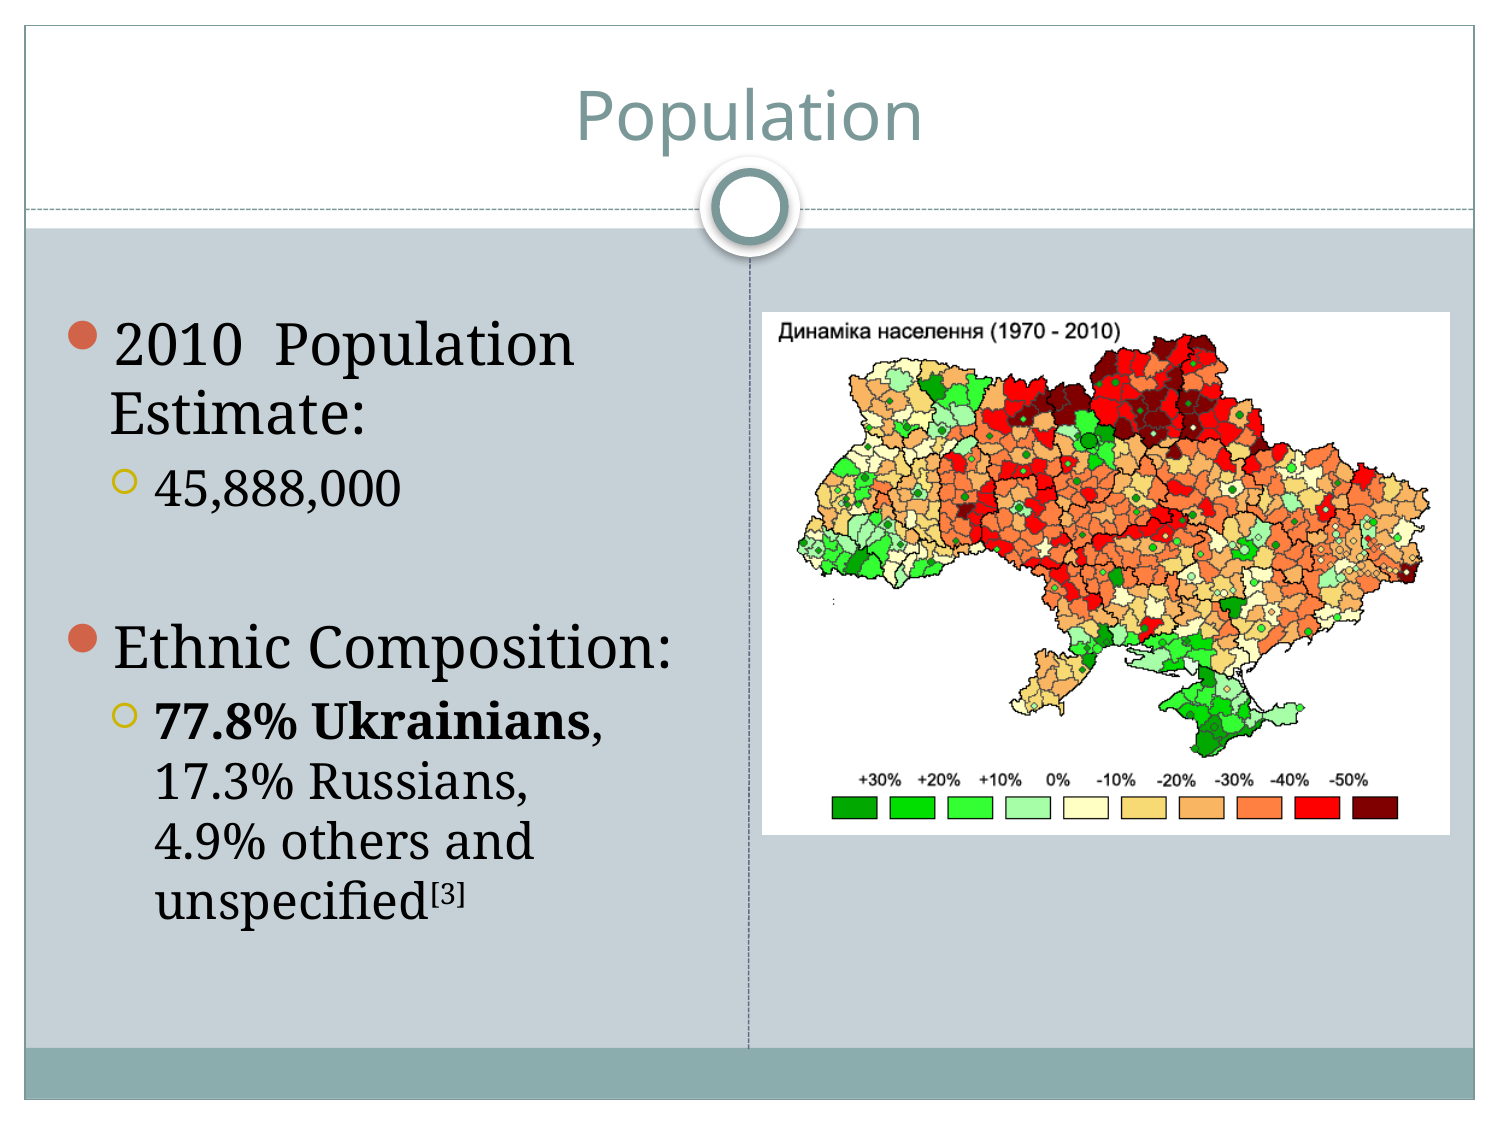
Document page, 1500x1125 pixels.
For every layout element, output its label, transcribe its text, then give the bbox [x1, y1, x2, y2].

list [762, 312, 1451, 836]
list 2010 Population Estimate: 45,888,000 Ethnic Composition: 77.8% Ukrainians, 17.3% Russians, 4.9% others and unspecified[3] [49, 224, 712, 993]
title Population [49, 37, 1450, 162]
